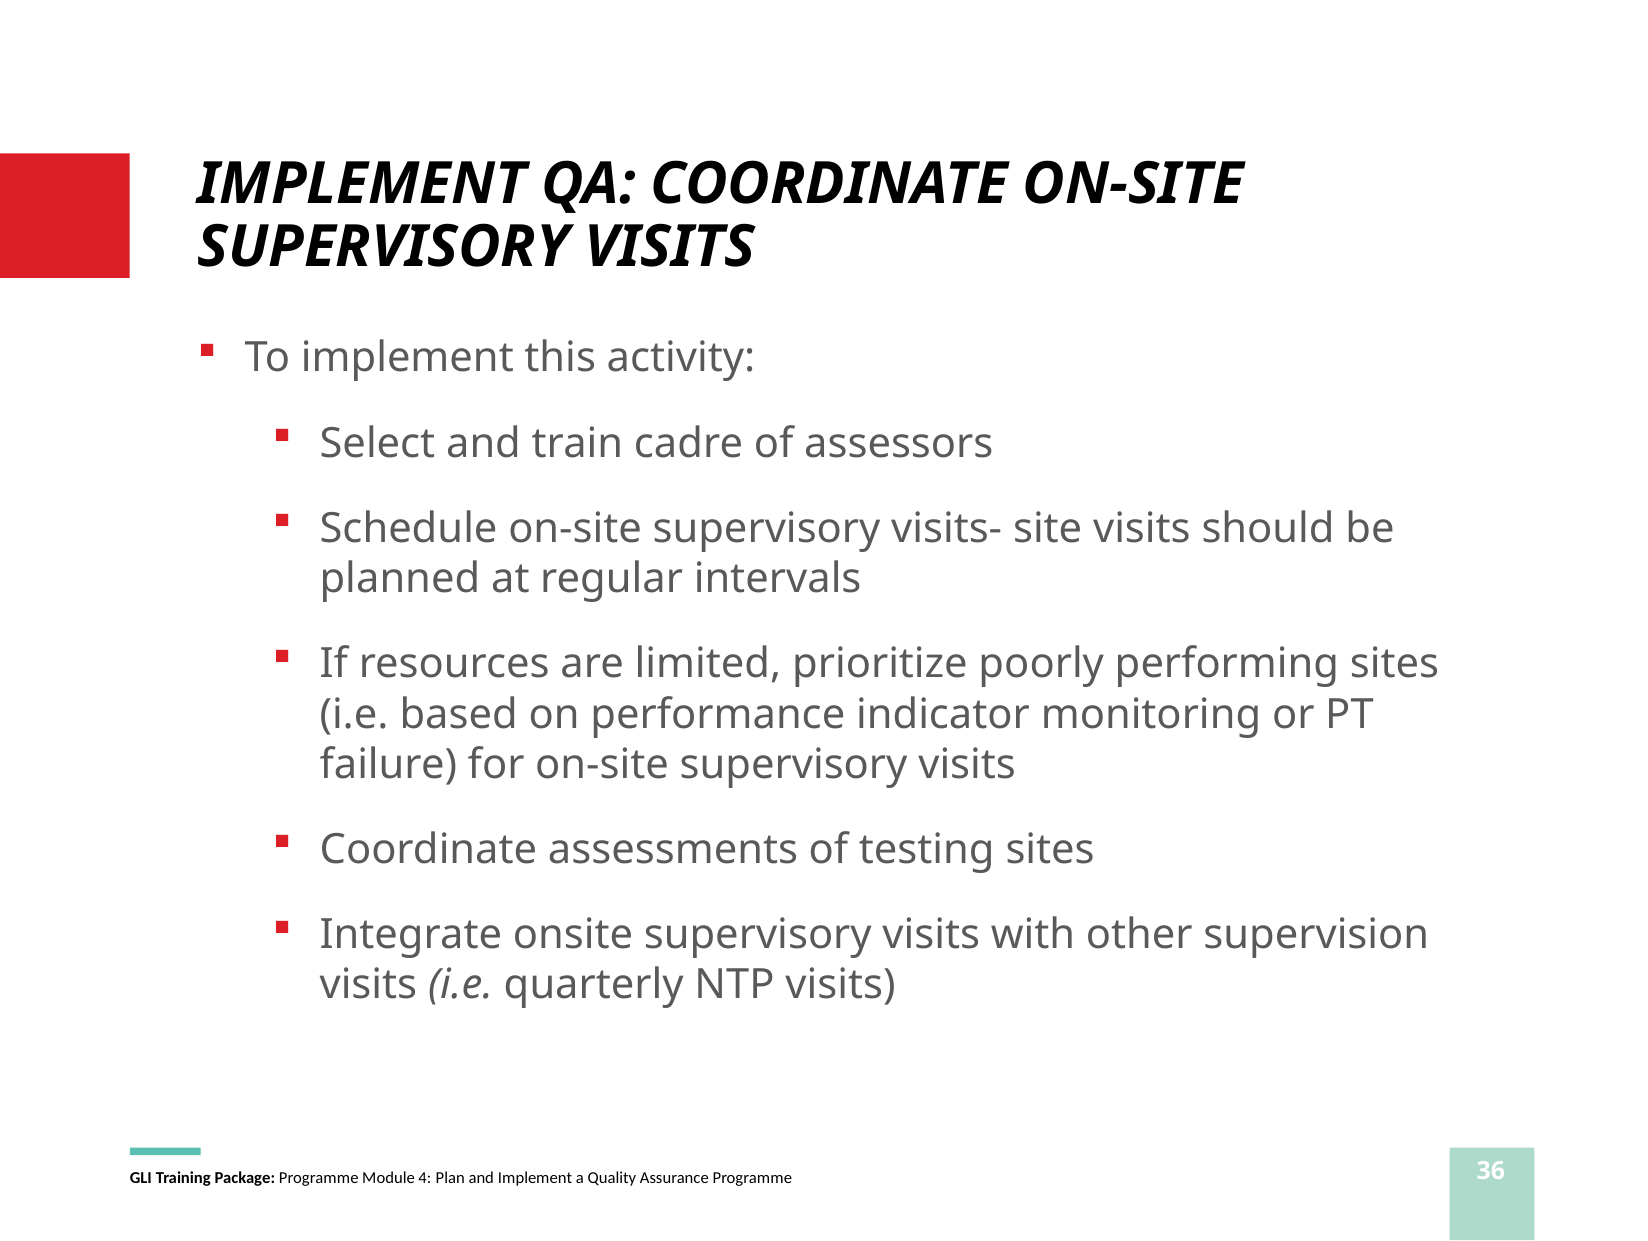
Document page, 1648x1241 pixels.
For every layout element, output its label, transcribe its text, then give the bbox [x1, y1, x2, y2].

title IMPLEMENT QA: COORDINATE ON-SITE SUPERVISORY VISITS [197, 153, 1450, 278]
list To implement this activity: Select and train cadre of assessors Schedule on-site supervisory visits- site visits should be planned at regular intervals If resources are limited, prioritize poorly performing sites (i.e. based on performance indicator monitoring or PT failure) for on-site supervisory visits Coordinate assessments of testing sites Integrate onsite supervisory visits with other supervision visits (i.e. quarterly NTP visits) [197, 330, 1450, 1087]
